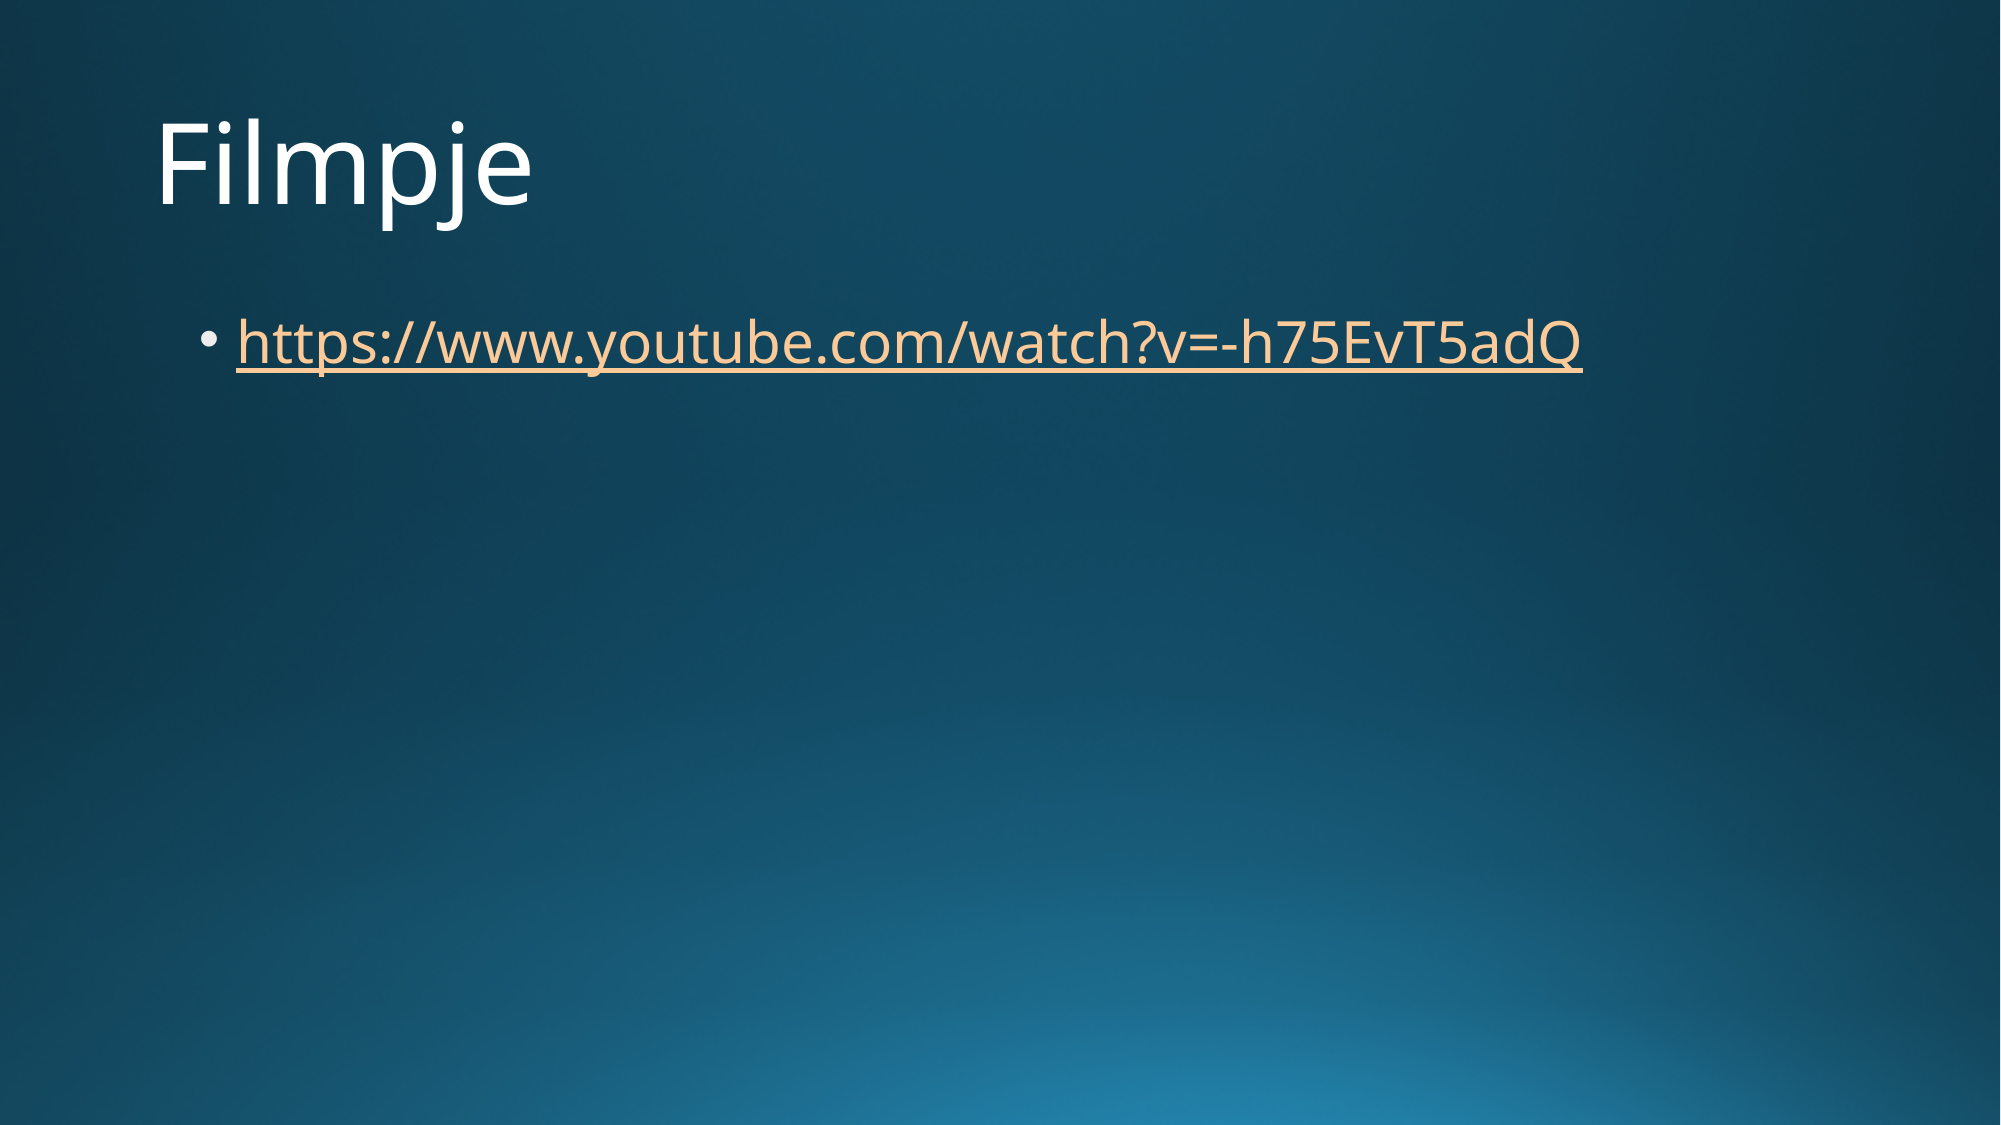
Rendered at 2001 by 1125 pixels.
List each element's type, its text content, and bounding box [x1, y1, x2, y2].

picture [0, 0, 2001, 1125]
list https://www.youtube.com/watch?v=-h75EvT5adQ [183, 299, 1863, 1014]
title Filmpje [137, 59, 1863, 278]
